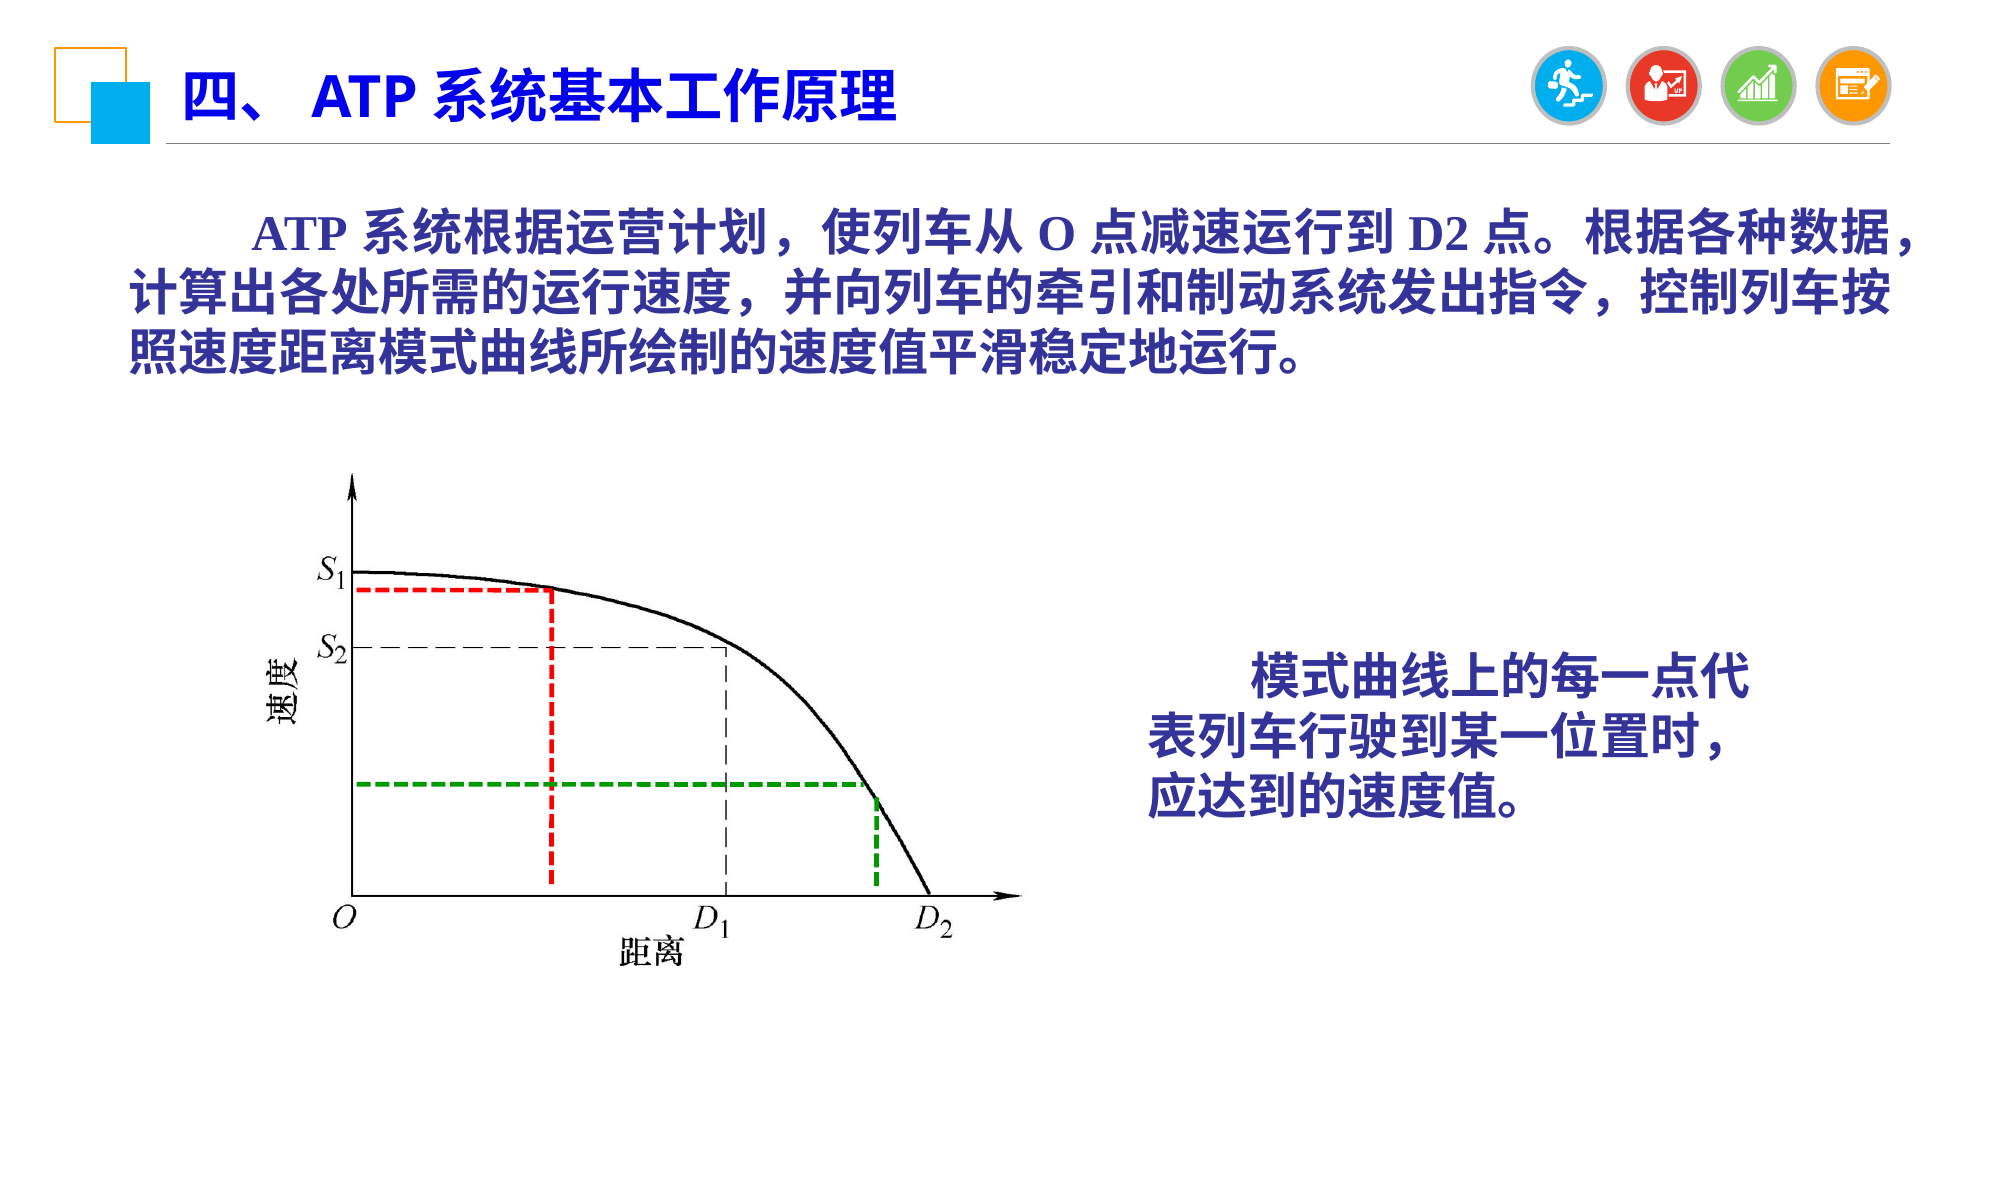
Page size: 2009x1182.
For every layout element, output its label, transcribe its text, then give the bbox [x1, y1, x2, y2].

text_box 模式曲线上的每一点代表列车行驶到某一位置时，应达到的速度值。 [1132, 637, 1766, 833]
text_box ATP系统根据运营计划，使列车从O点减速运行到D2点。根据各种数据，计算出各处所需的运行速度，并向列车的牵引和制动系统发出指令，控制列车按照速度距离模式曲线所绘制的速度值平滑稳定地运行。 [113, 193, 1907, 388]
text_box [265, 473, 1028, 966]
text_box 四、ATP系统基本工作原理 [166, 51, 913, 137]
